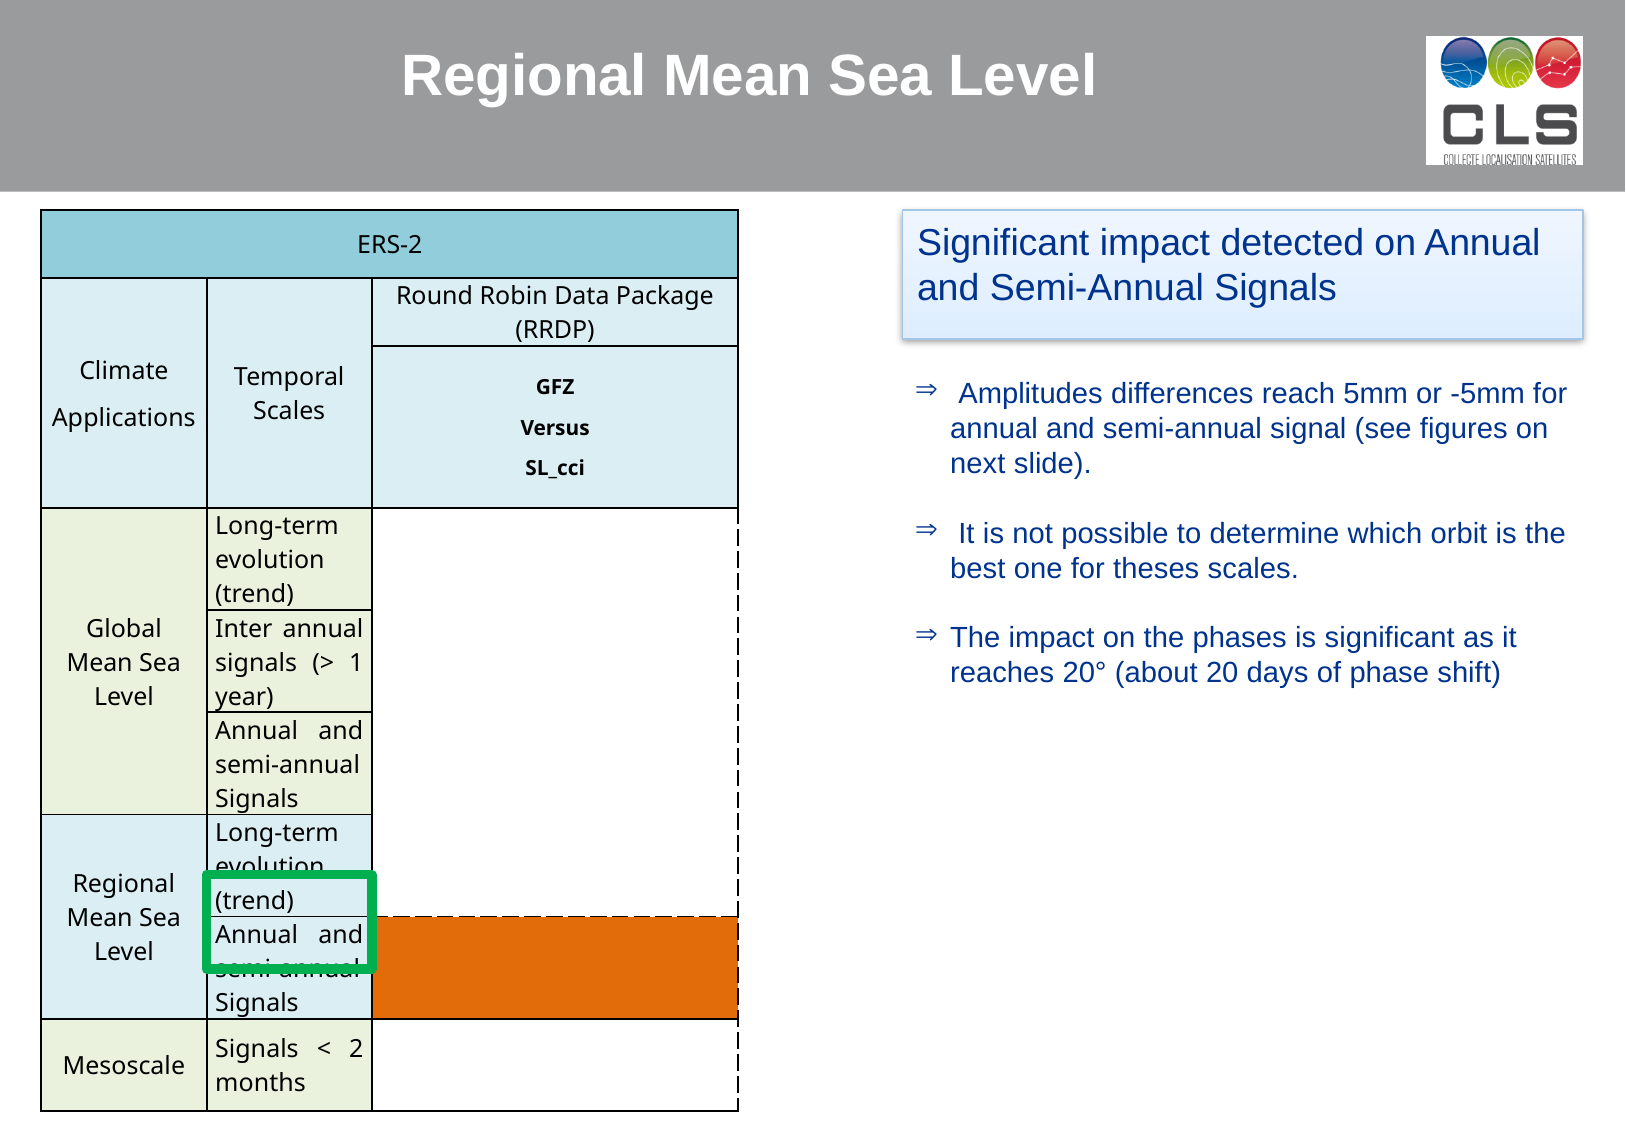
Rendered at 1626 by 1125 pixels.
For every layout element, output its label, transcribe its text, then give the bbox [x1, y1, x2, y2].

table_cell [373, 509, 738, 917]
text_box Amplitudes differences reach 5mm or -5mm for annual and semi-annual signal (see figures on next slide). It is not possible to determine which orbit is the best one for theses scales. The impact on the phases is significant as it reaches 20° (about 20 days of phase shift) [899, 366, 1591, 767]
table_cell Long-term evolution (trend) [208, 815, 371, 873]
text_box Regional Mean Sea Level [386, 40, 1162, 119]
text_box Significant impact detected on Annual and Semi-Annual Signals [902, 209, 1584, 340]
table_cell Climate Applications [42, 279, 206, 507]
table_cell Regional Mean Sea Level [42, 815, 206, 1018]
table_header ERS-2 [42, 211, 737, 277]
table_cell Global Mean Sea Level [42, 509, 206, 814]
table_cell Mesoscale [42, 1020, 206, 1110]
table_cell [373, 1020, 738, 1110]
table_cell Annual and semi-annual Signals [208, 971, 371, 1018]
table_cell Signals < 2 months [208, 1020, 371, 1110]
table_cell Long-term evolution (trend) [208, 509, 371, 609]
table_cell Temporal Scales [208, 279, 371, 507]
table_cell Inter annual signals (> 1 year) [208, 611, 371, 711]
text_box [204, 873, 374, 971]
table_cell Annual and semi-annual Signals [208, 713, 371, 814]
picture [1426, 36, 1583, 165]
table_cell [373, 917, 738, 1018]
table_cell GFZ Versus SL_cci [373, 347, 737, 507]
table_cell Round Robin Data Package (RRDP) [373, 279, 737, 345]
